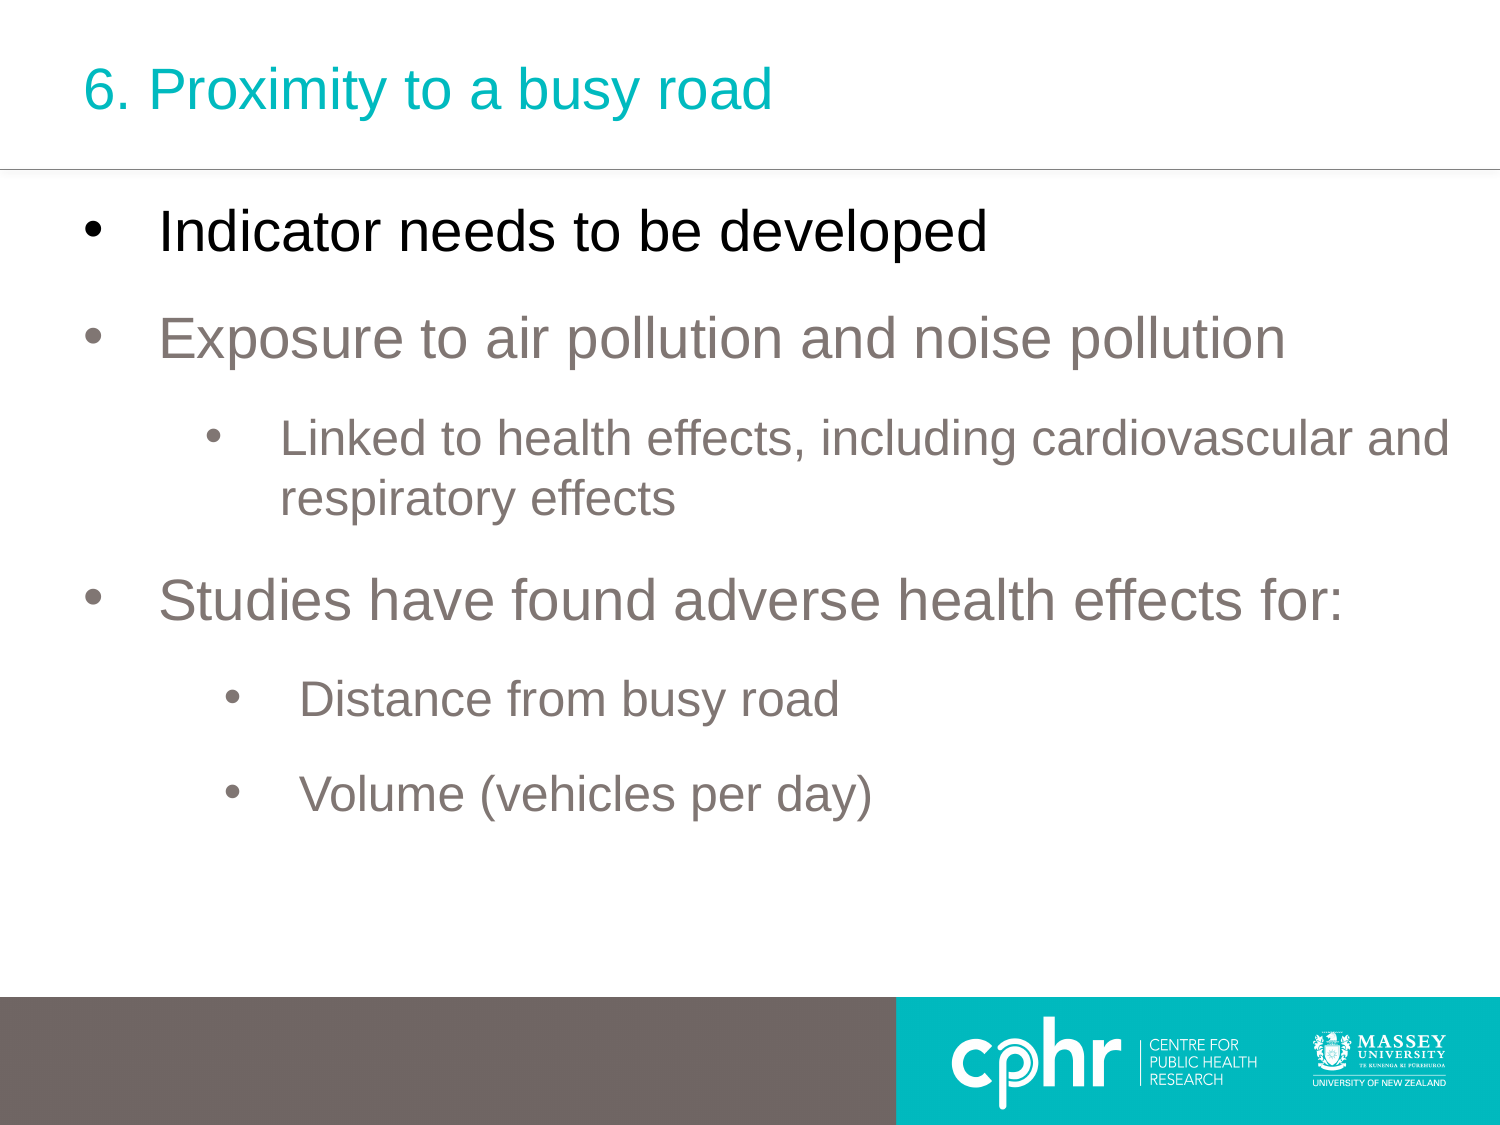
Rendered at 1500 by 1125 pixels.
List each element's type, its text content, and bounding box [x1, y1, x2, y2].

picture [0, 997, 1500, 1125]
list Indicator needs to be developed Exposure to air pollution and noise pollution Linked to health effects, including cardiovascular and respiratory effects Studies have found adverse health effects for: Distance from busy road Volume (vehicles per day) [68, 186, 1472, 991]
title 6. Proximity to a busy road [68, 43, 1438, 162]
